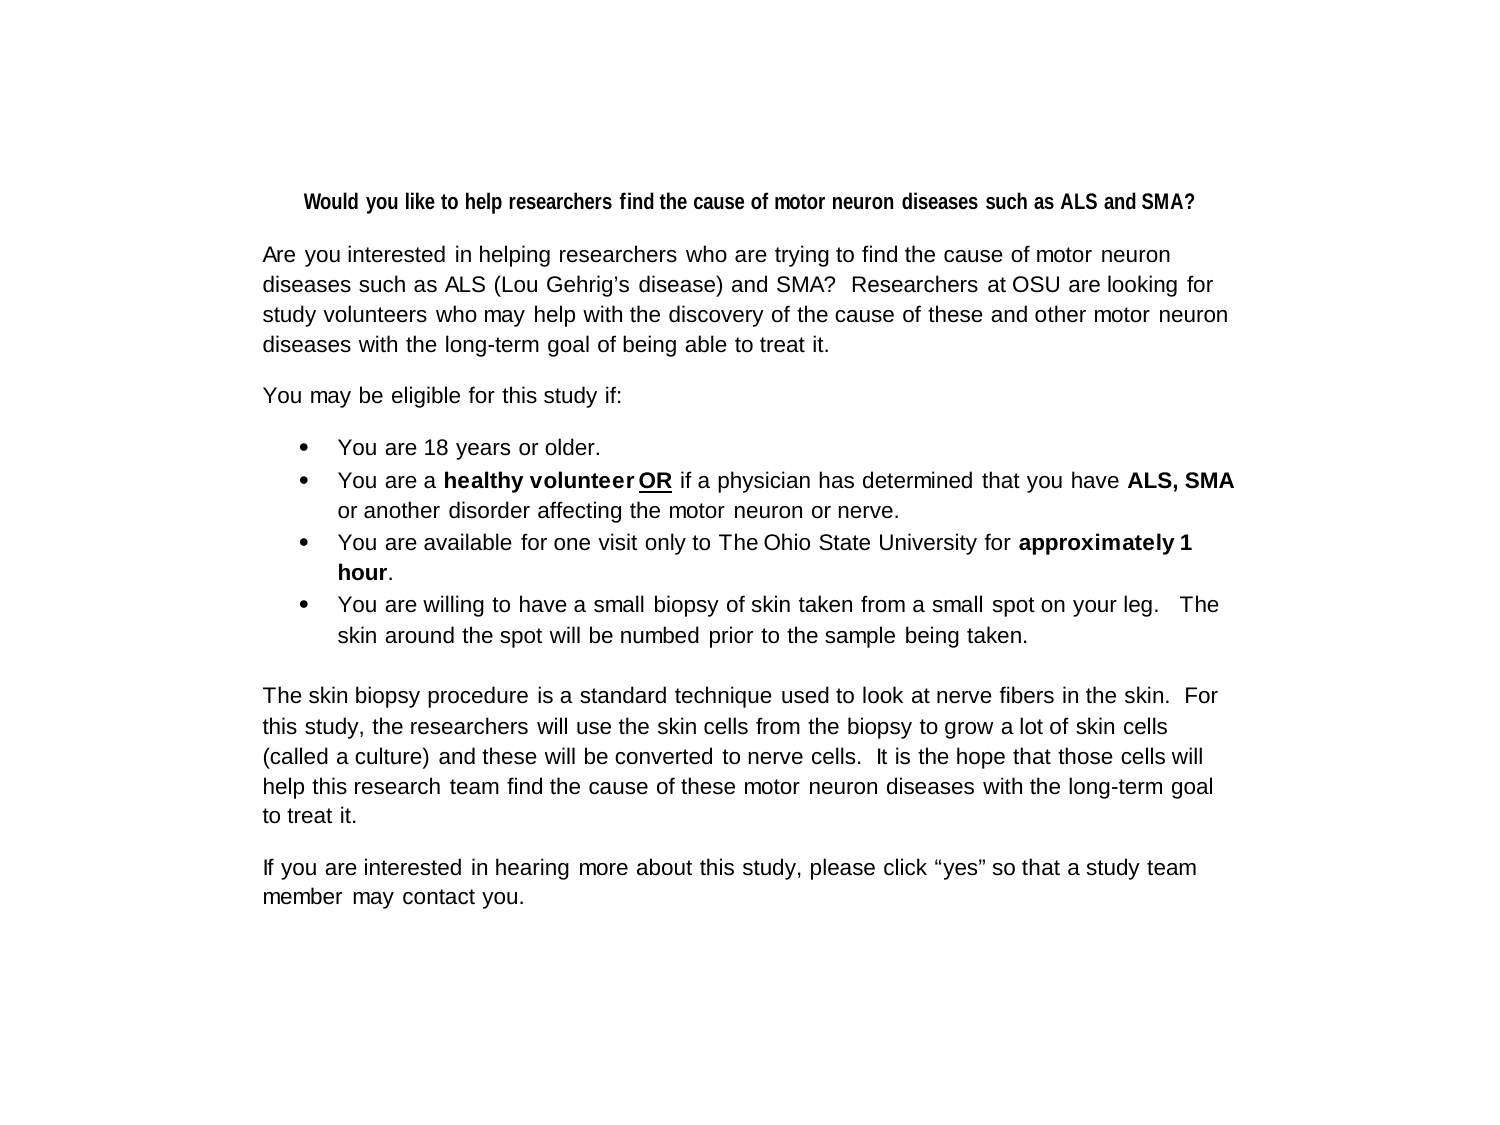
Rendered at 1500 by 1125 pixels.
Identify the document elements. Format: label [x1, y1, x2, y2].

picture [262, 189, 1238, 937]
